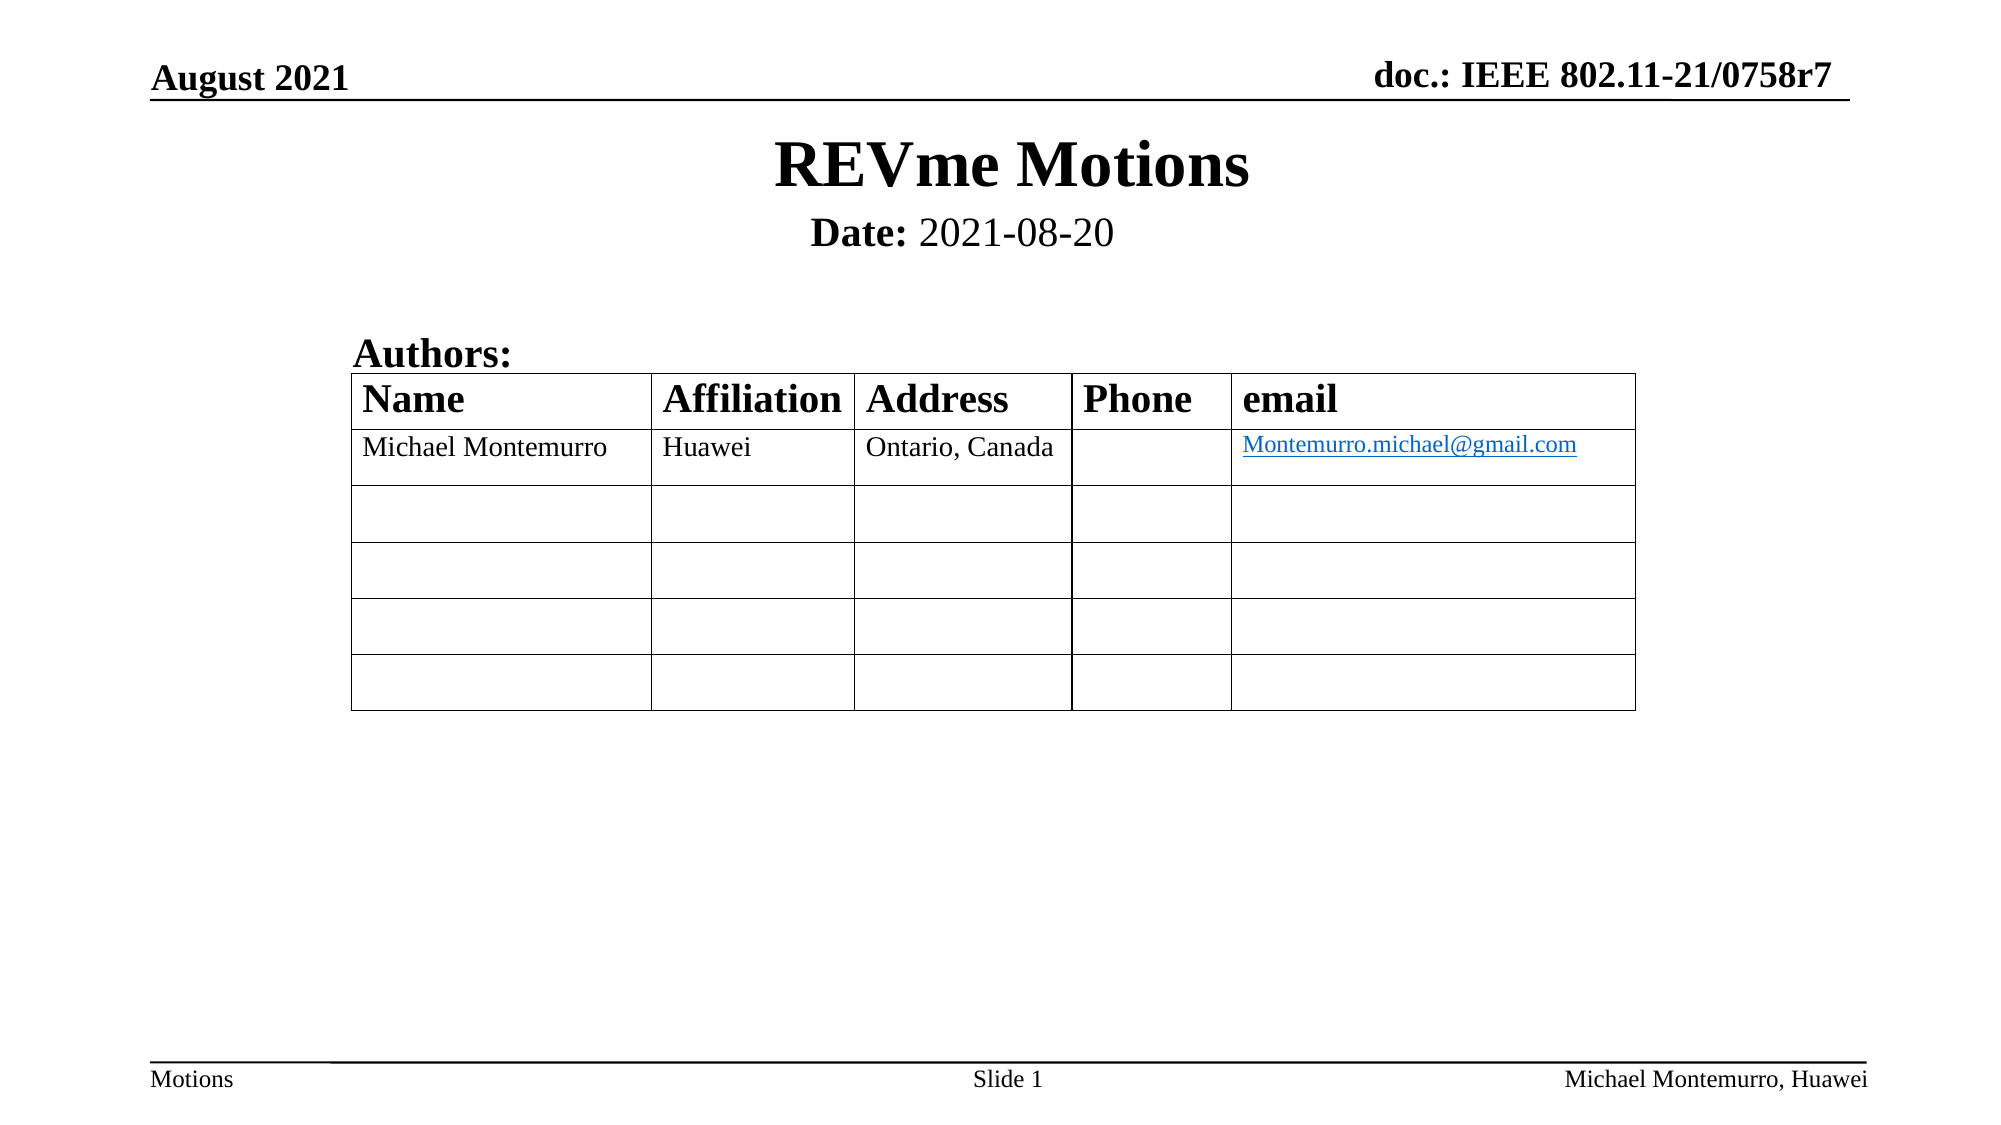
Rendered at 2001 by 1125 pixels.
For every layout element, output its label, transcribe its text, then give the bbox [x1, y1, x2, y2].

text_box Date: 2021-08-20 [325, 203, 1601, 267]
text_box REVme Motions [362, 112, 1663, 288]
footer Michael Montemurro, Huawei [1266, 1061, 1869, 1093]
text_box Authors: [337, 318, 575, 371]
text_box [335, 372, 1665, 784]
slide_number Slide 1 [972, 1061, 1045, 1093]
